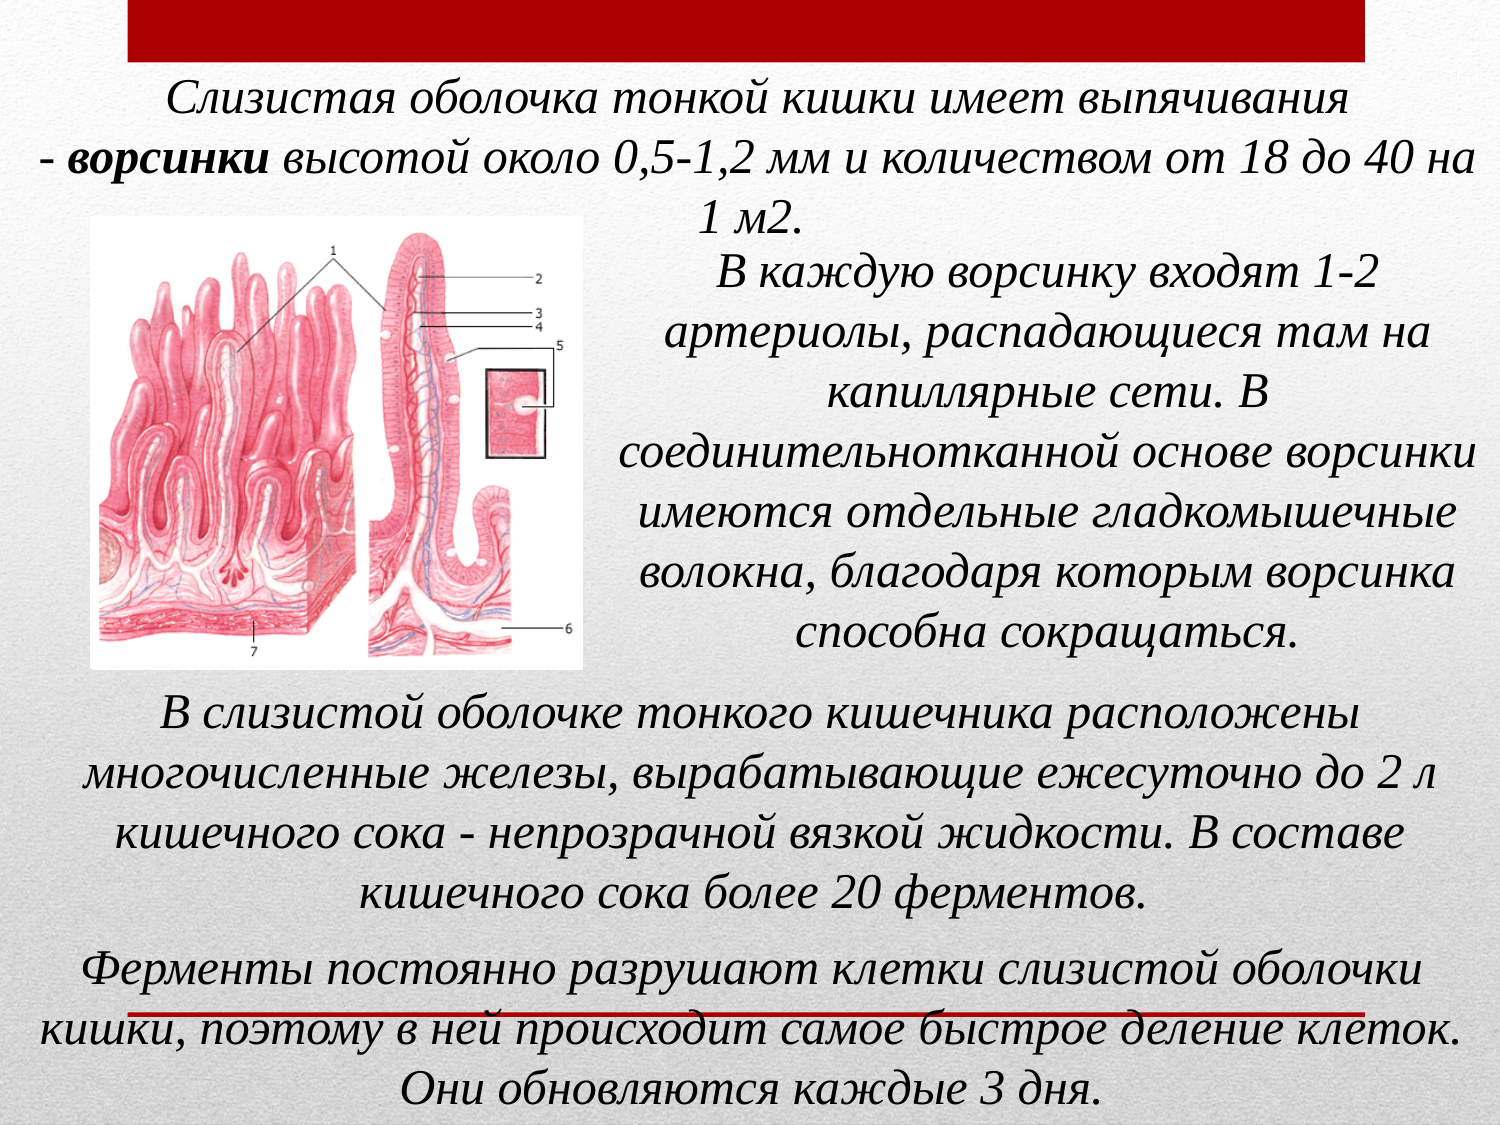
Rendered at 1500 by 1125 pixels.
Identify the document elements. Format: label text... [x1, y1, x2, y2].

text_box В слизистой оболочке тонкого кишечника расположены многочисленные железы, вырабатывающие ежесуточно до 2 л кишечного сока - непрозрачной вязкой жидкости. В составе кишечного сока более 20 ферментов. [10, 671, 1500, 926]
picture [89, 215, 583, 671]
text_box В каждую ворсинку входят 1-2 артериолы, распадающиеся там на капиллярные сети. В соединительнотканной основе ворсинки имеются отдельные гладкомышечные волокна, благодаря которым ворсинка способна сокращаться. [595, 230, 1500, 666]
text_box Ферменты постоянно разрушают клетки слизистой оболочки кишки, поэтому в ней происходит самое быстрое деление клеток. Они обновляются каждые 3 дня. [0, 926, 1500, 1122]
text_box Слизистая оболочка тонкой кишки имеет выпячивания - ворсинки высотой около 0,5-1,2 мм и количеством от 18 до 40 на 1 м2. [14, 55, 1500, 251]
